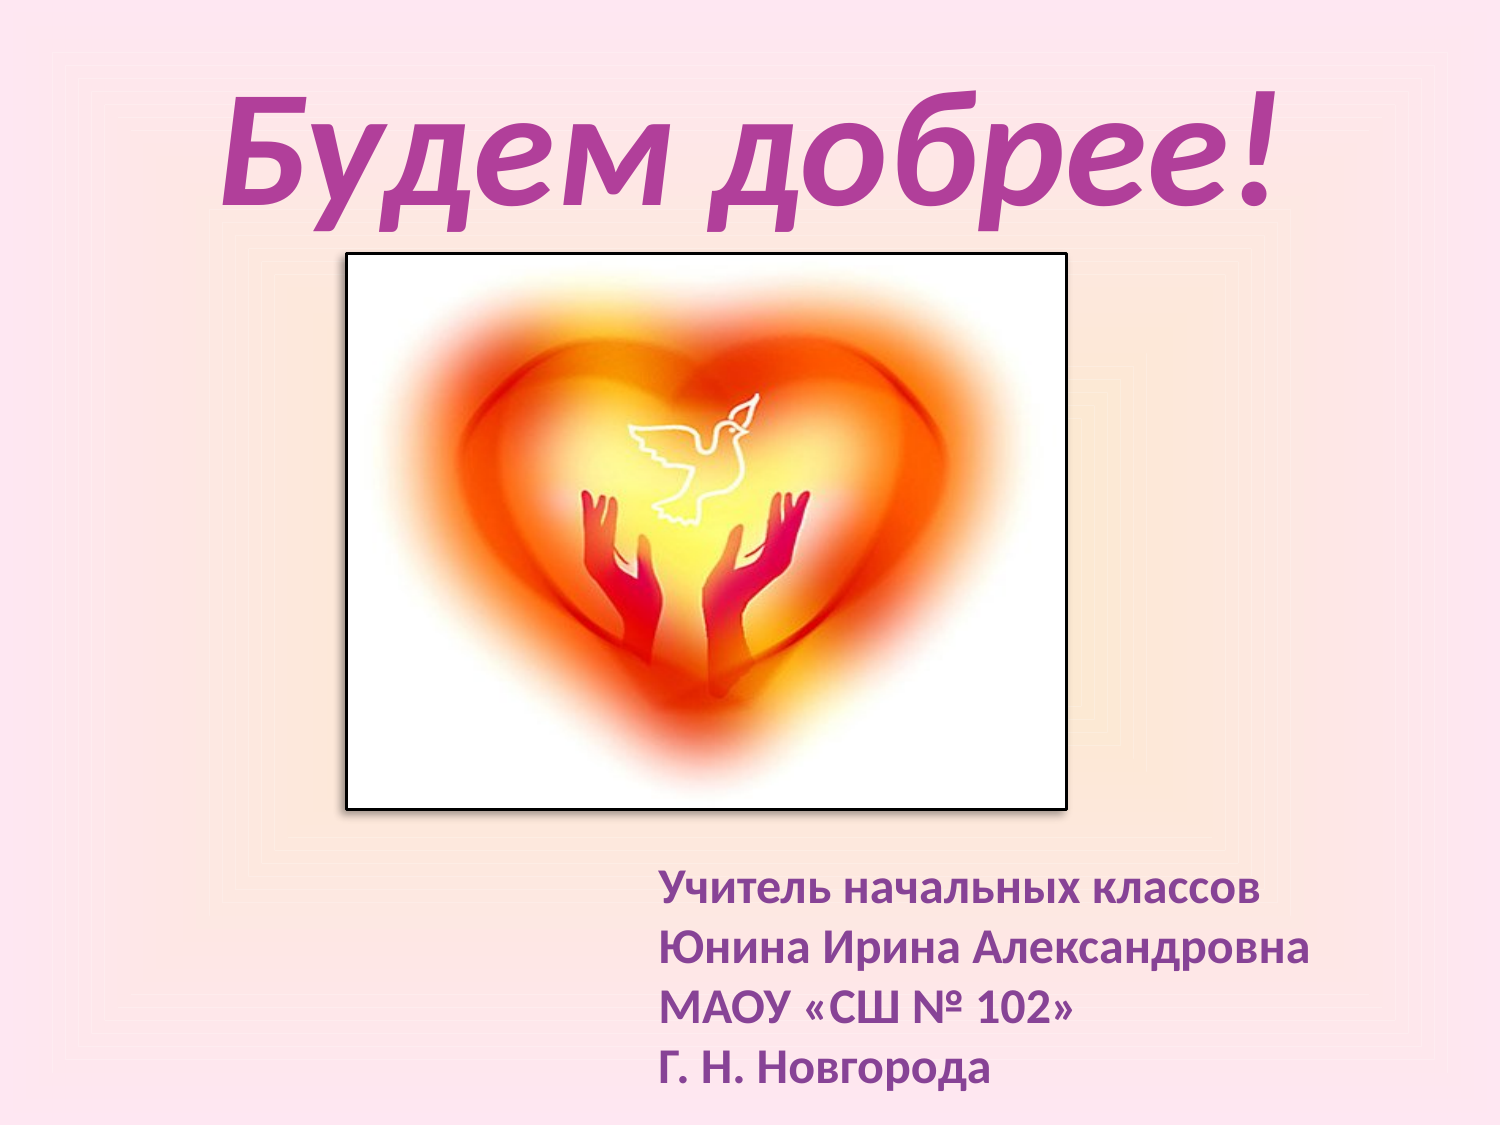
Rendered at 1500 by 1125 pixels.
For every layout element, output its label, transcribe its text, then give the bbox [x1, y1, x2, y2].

text_box Учитель начальных классов Юнина Ирина Александровна МАОУ «СШ № 102» Г. Н. Новгорода [643, 845, 1394, 1101]
title Будем добрее! [75, 45, 1425, 233]
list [348, 255, 1066, 809]
